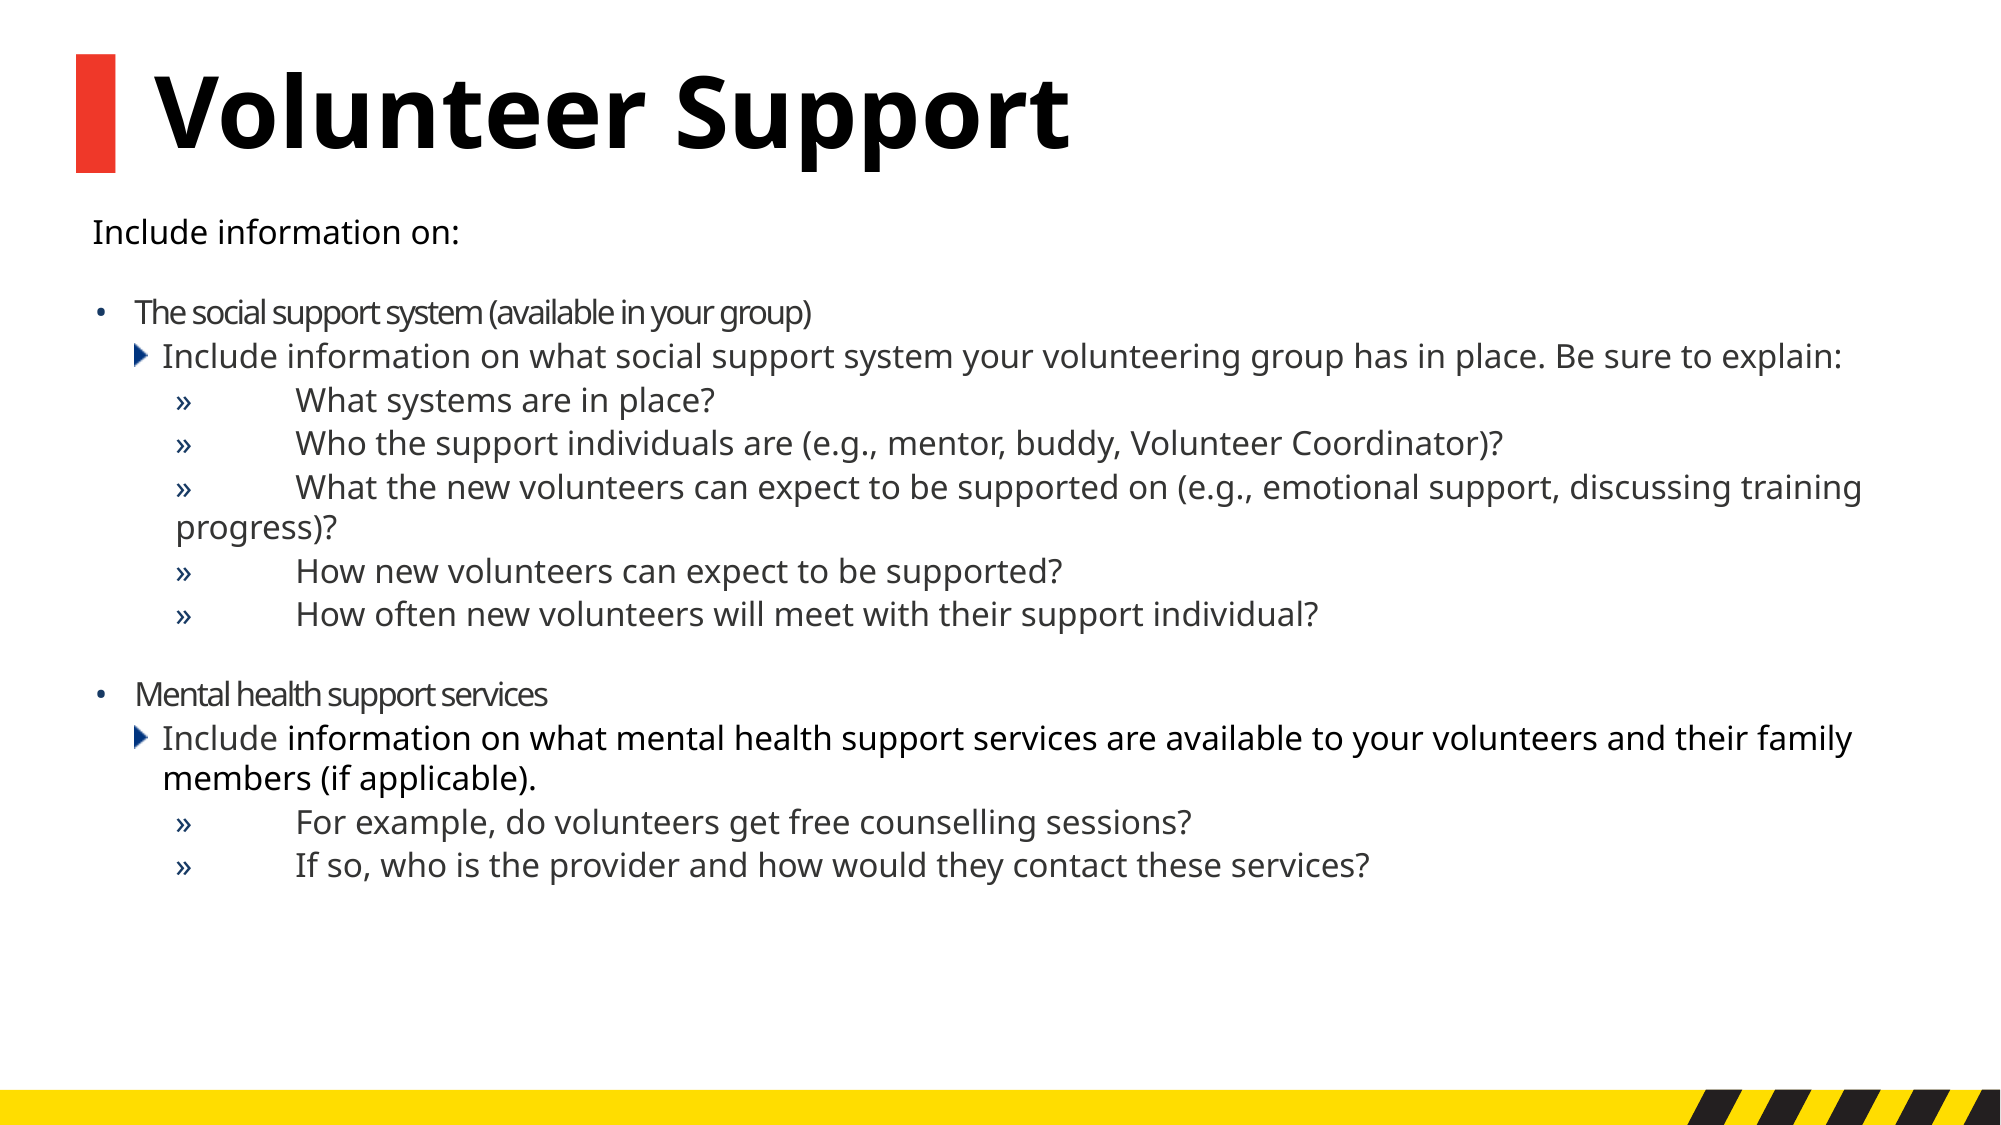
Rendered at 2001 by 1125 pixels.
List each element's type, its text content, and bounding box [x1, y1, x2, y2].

text_box ▌Volunteer Support [62, 40, 1872, 176]
picture [134, 725, 148, 749]
picture [134, 343, 148, 367]
text_box Include information on: • The social support system (available in your group) Include information on what social support system your volunteering group has in place. Be sure to explain: » What systems are in place? » Who the support individuals are (e.g., mentor, buddy, Volunteer Coordinator)? » What the new volunteers can expect to be supported on (e.g., emotional support, discussing training progress)? » How new volunteers can expect to be supported? » How often new volunteers will meet with their support individual? • Mental health support services Include information on what mental health support services are available to your volunteers and their family members (if applicable). » For example, do volunteers get free counselling sessions? » If so, who is the provider and how would they contact these services? [78, 204, 1923, 892]
